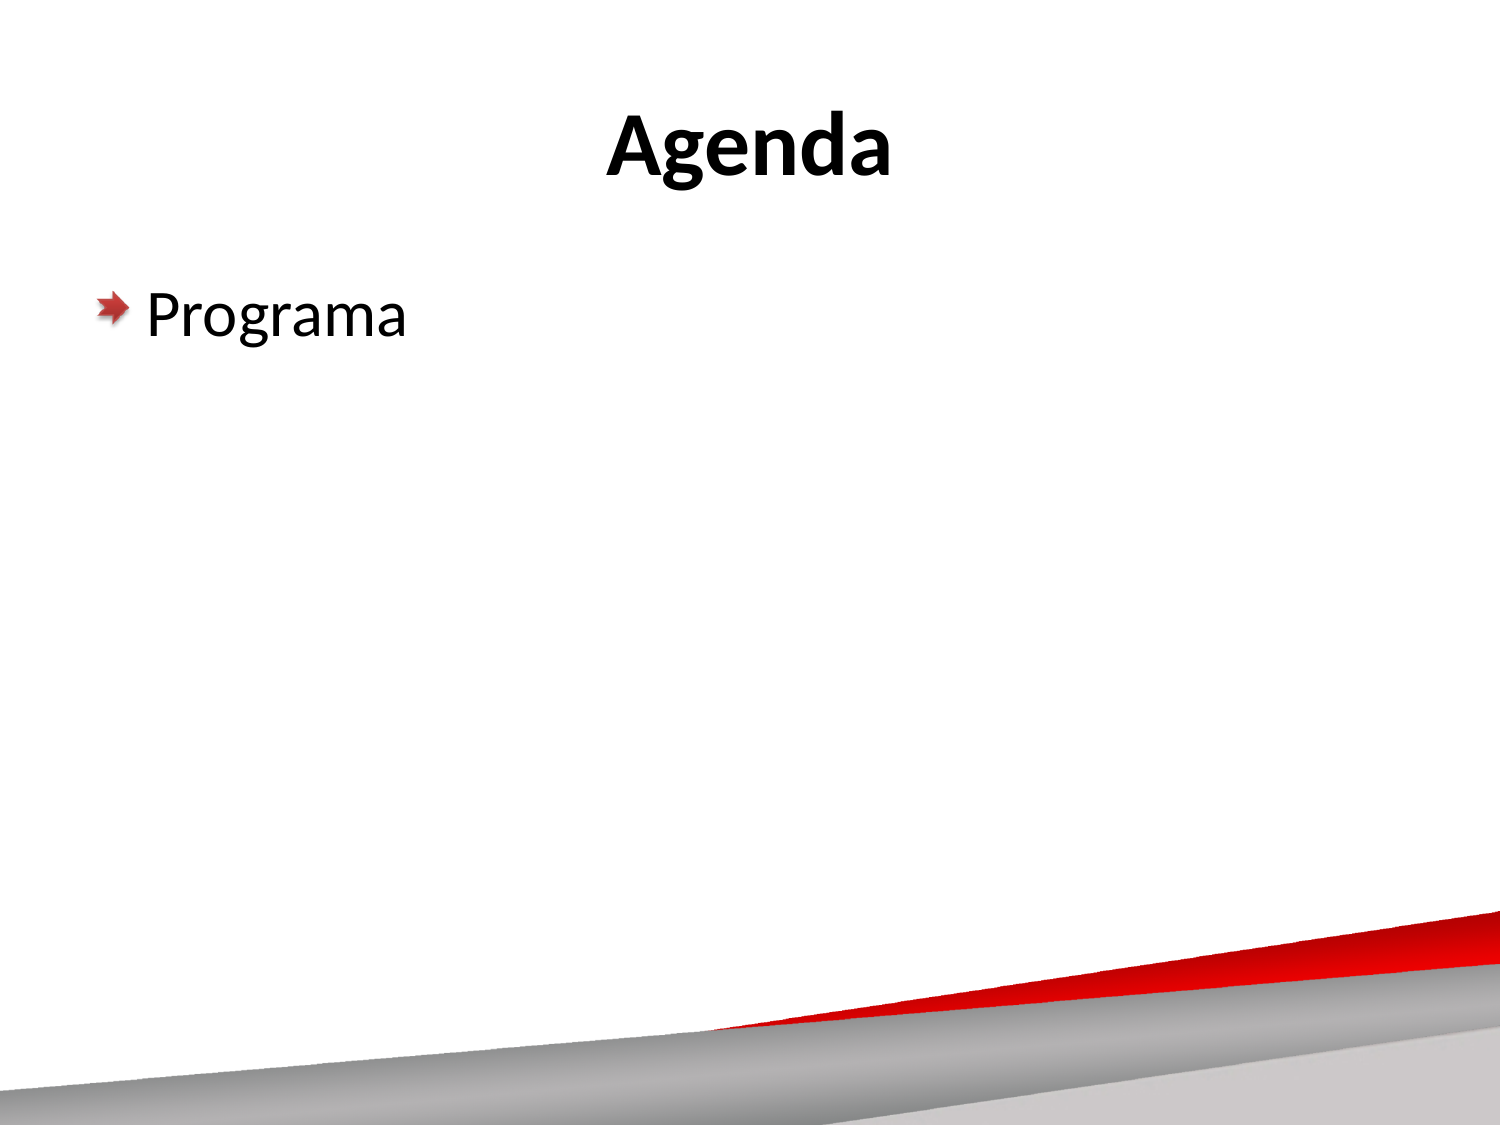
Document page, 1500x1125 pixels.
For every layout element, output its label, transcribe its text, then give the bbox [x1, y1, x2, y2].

title Agenda [75, 45, 1425, 233]
picture [0, 911, 1500, 1125]
picture [90, 286, 135, 334]
list Programa [74, 262, 1426, 1006]
